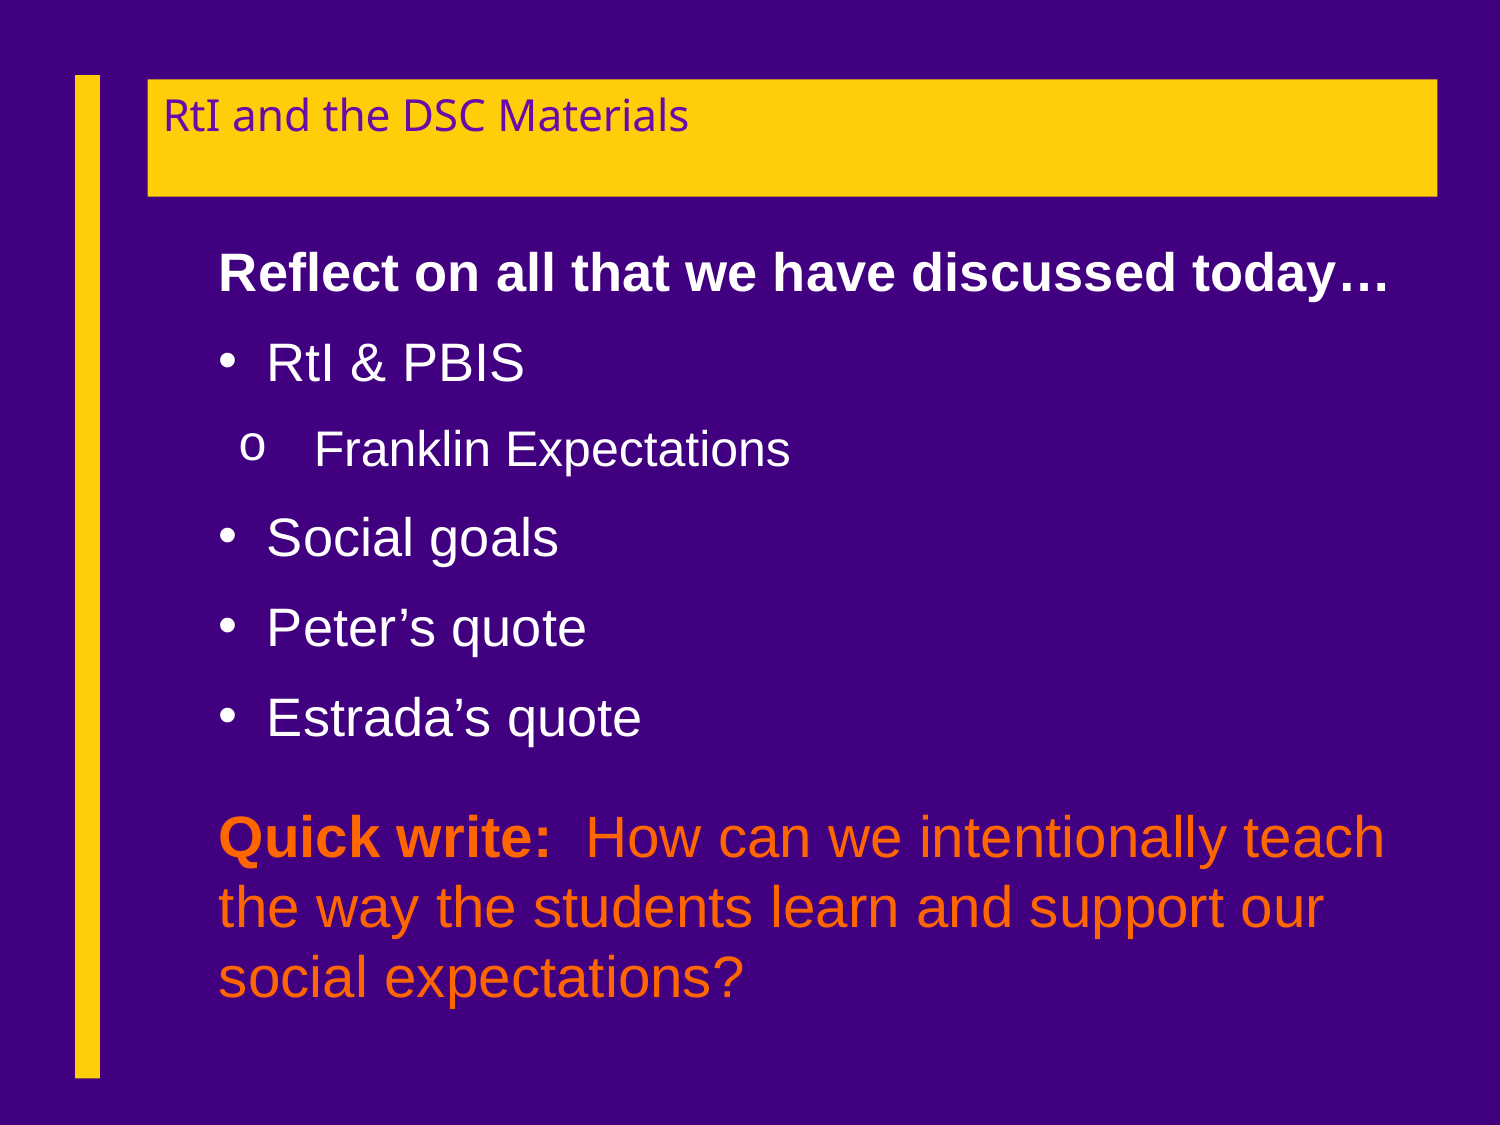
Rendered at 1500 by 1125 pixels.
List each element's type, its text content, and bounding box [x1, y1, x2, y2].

title RtI and the DSC Materials [147, 79, 1438, 197]
list Reflect on all that we have discussed today… RtI & PBIS Franklin Expectations Social goals Peter’s quote Estrada’s quote Quick write: How can we intentionally teach the way the students learn and support our social expectations? [147, 229, 1438, 1079]
